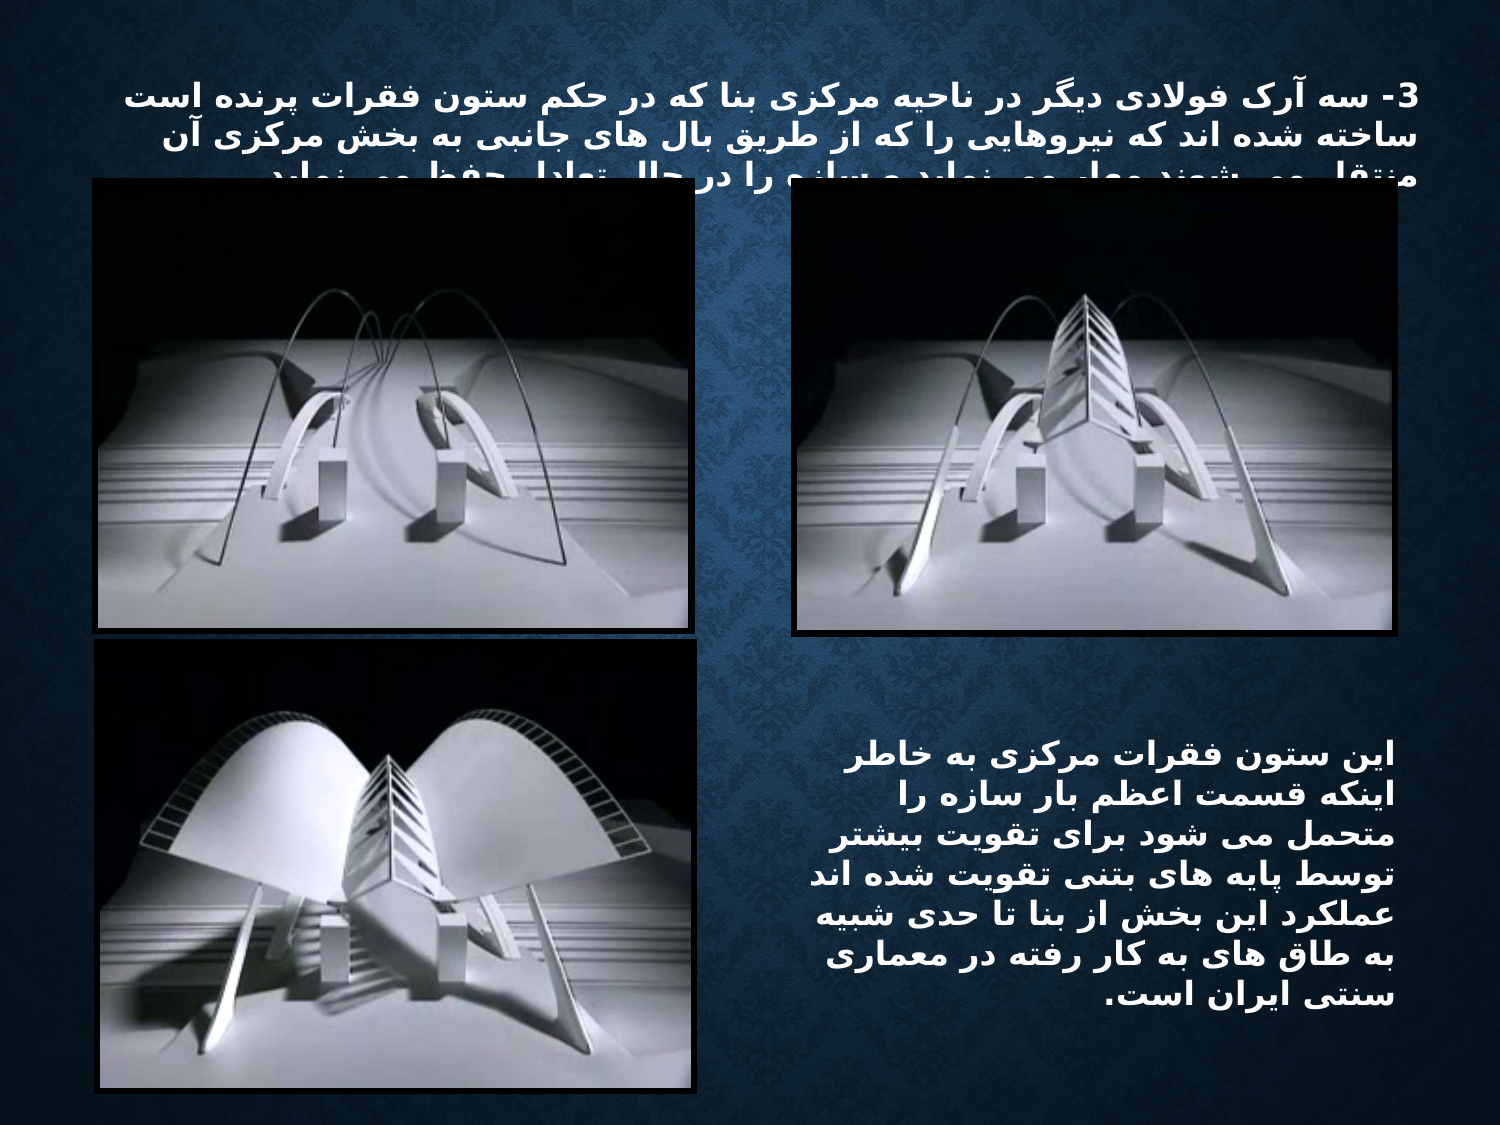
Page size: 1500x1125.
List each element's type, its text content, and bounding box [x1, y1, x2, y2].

picture [97, 184, 689, 629]
text_box 3- سه آرک فولادی دیگر در ناحیه مرکزی بنا که در حکم ستون فقرات پرنده است ساخته شده اند که نیروهایی را که از طریق بال های جانبی به بخش مرکزی آن منتقل می شوند مهار می نماید و سازه را در حال تعادل حفظ می نماید [76, 66, 1436, 201]
picture [796, 184, 1393, 631]
text_box این ستون فقرات مرکزی به خاطر اینکه قسمت اعظم بار سازه را متحمل می شود برای تقویت بیشتر توسط پایه های بتنی تقویت شده اند عملکرد این بخش از بنا تا حدی شبیه به طاق های به کار رفته در معماری سنتی ایران است. [773, 724, 1412, 1020]
picture [99, 644, 692, 1089]
